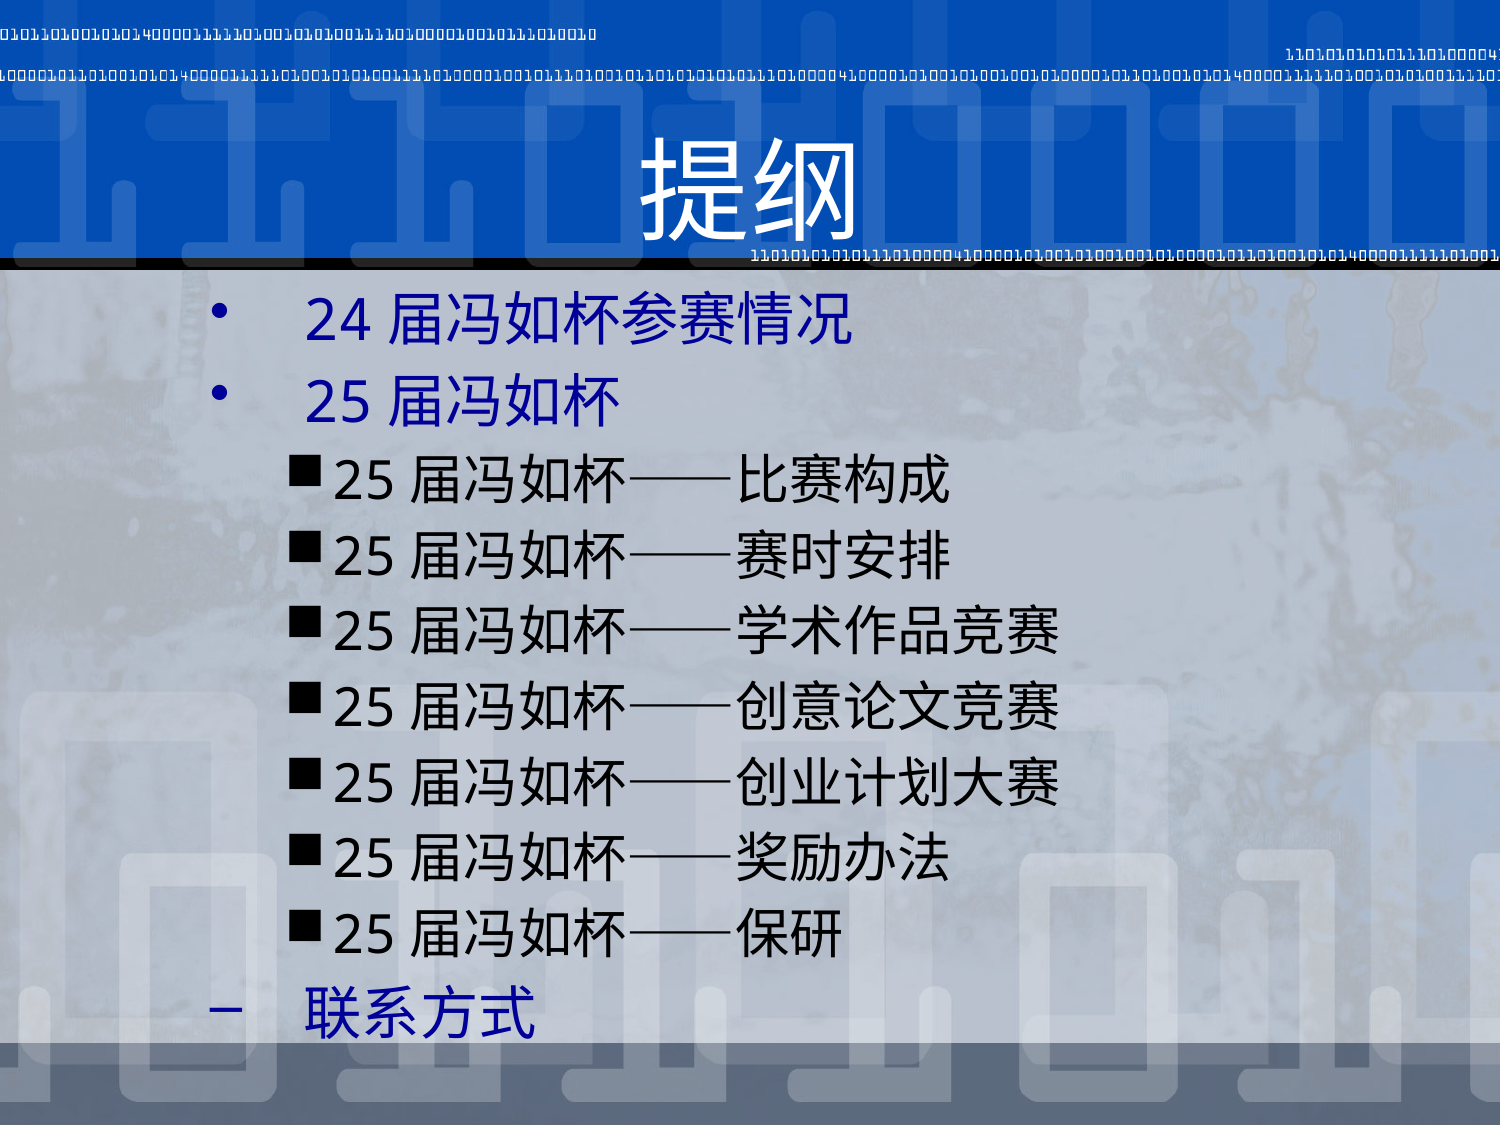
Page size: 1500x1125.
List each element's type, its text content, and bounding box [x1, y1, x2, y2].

picture [0, 238, 1500, 1125]
title 提纲 [0, 137, 1500, 238]
picture [0, 0, 1500, 137]
list 24届冯如杯参赛情况 25届冯如杯 25届冯如杯——比赛构成 25届冯如杯——赛时安排 25届冯如杯——学术作品竞赛 25届冯如杯——创意论文竞赛 25届冯如杯——创业计划大赛 25届冯如杯——奖励办法 25届冯如杯——保研 联系方式 [194, 275, 1488, 1038]
